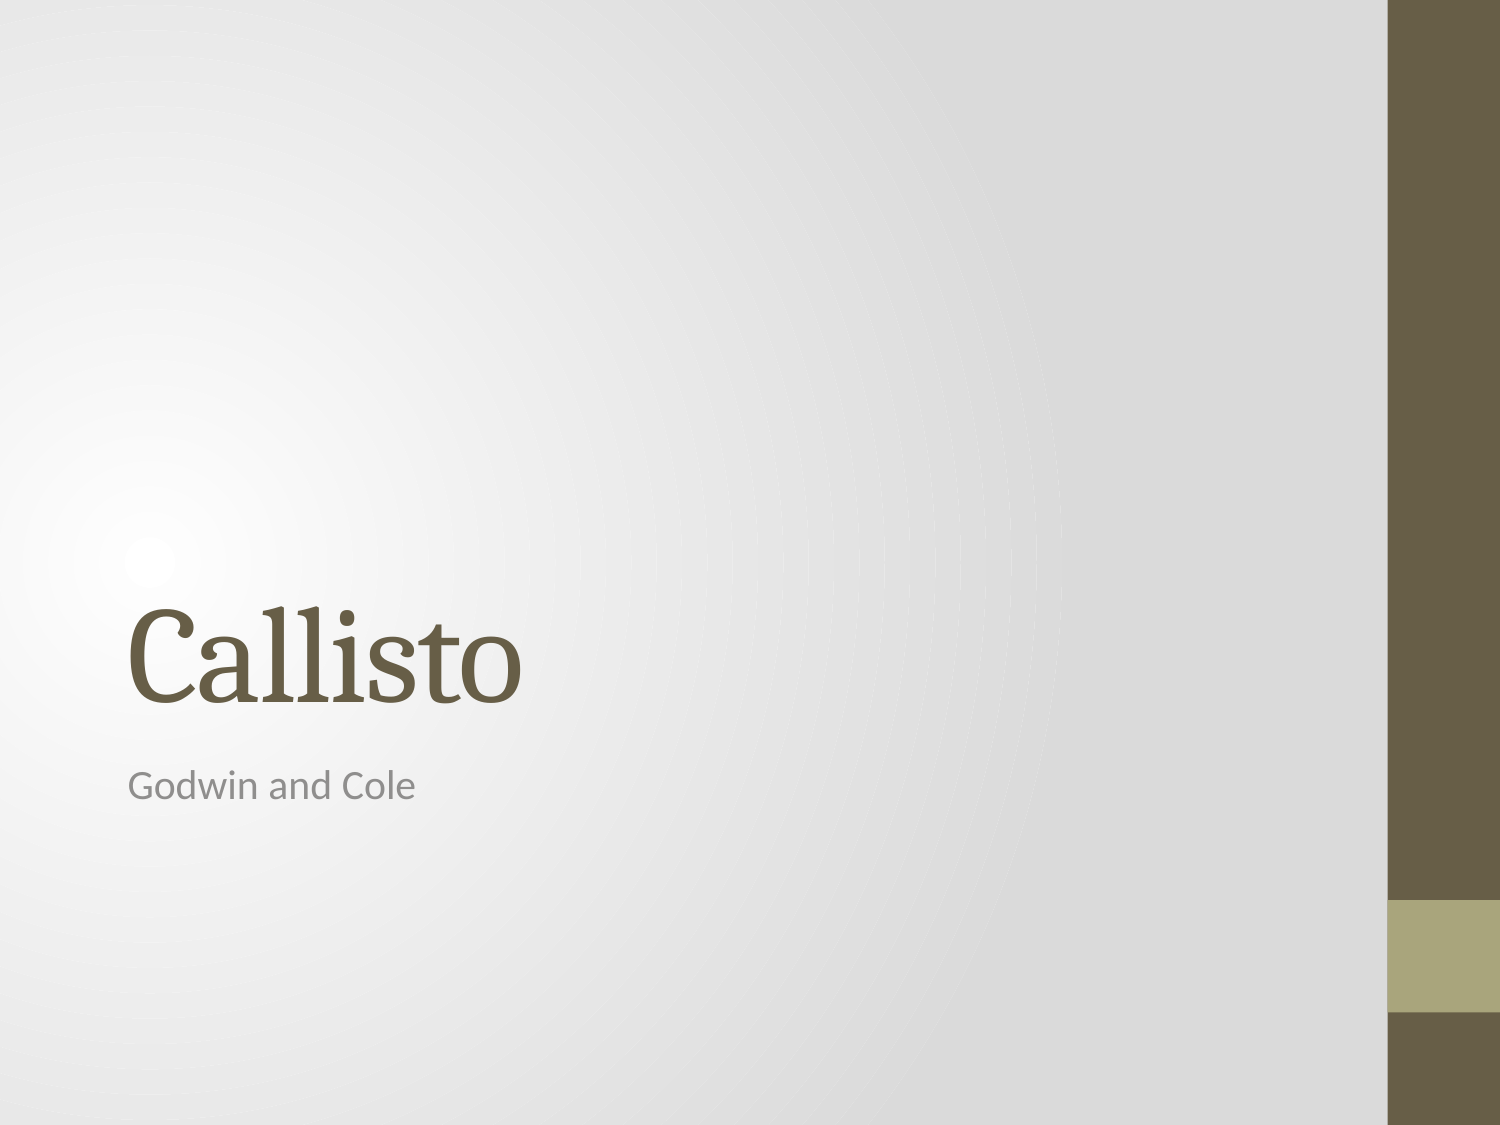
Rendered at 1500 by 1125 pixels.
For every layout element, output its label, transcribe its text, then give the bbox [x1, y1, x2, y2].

title Callisto [112, 312, 1350, 738]
subtitle Godwin and Cole [112, 750, 1173, 925]
